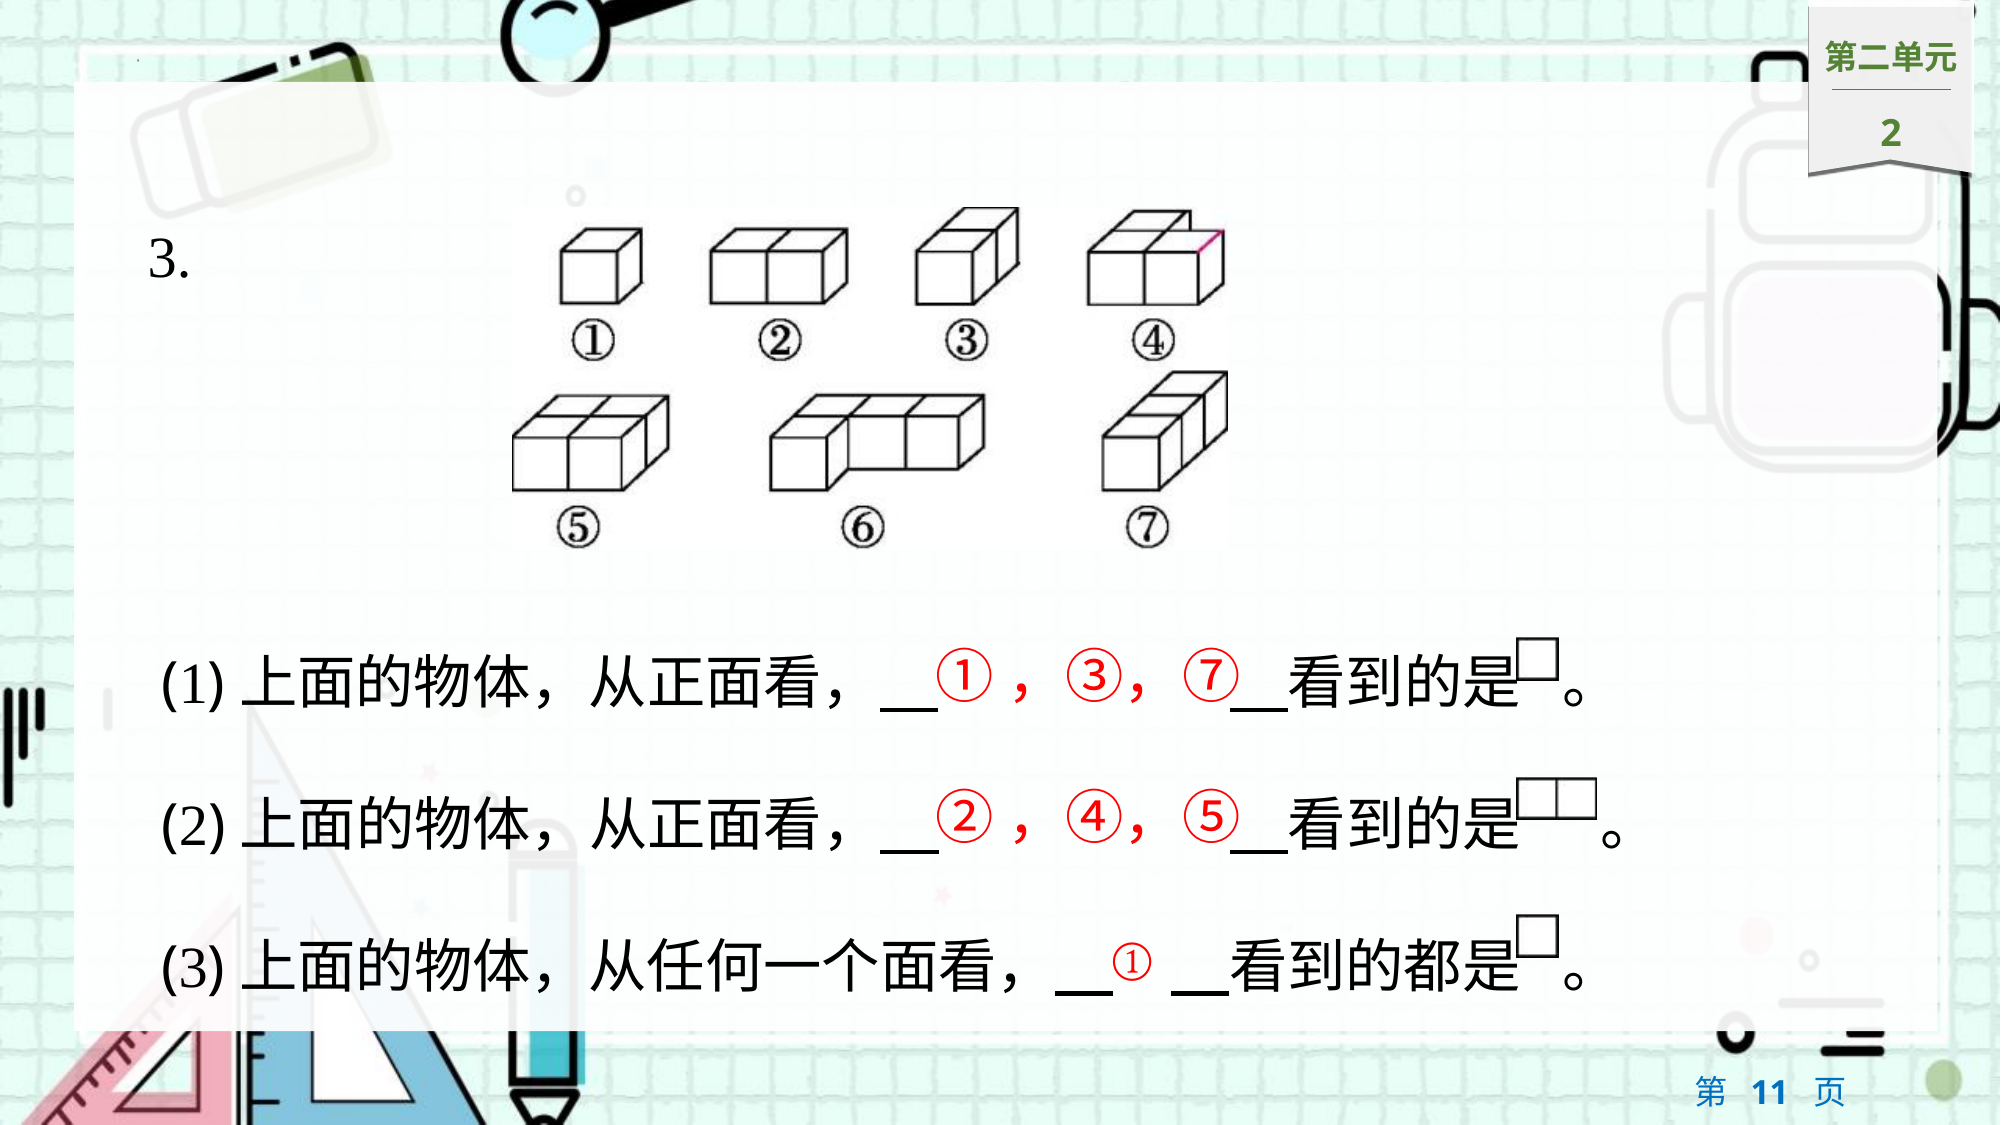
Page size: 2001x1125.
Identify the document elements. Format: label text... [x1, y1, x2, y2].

picture [1516, 776, 1597, 820]
picture [1938, 168, 1971, 176]
text_box ①，③，⑦ [920, 553, 1242, 693]
text_box ① [1095, 837, 1184, 977]
text_box 3. [147, 184, 192, 290]
text_box (1)上面的物体，从正面看， ①，③，⑦ 看到的是 。 [161, 567, 1635, 709]
picture [512, 207, 1228, 550]
picture [0, 0, 2000, 1125]
text_box (3)上面的物体，从任何一个面看， ① 看到的都是 。 [161, 851, 1635, 999]
picture [1516, 636, 1559, 681]
text_box (2)上面的物体，从正面看， ②，④，⑤ 看到的是 。 [161, 709, 1672, 858]
picture [1516, 913, 1559, 958]
text_box ②，④，⑤ [920, 695, 1242, 835]
